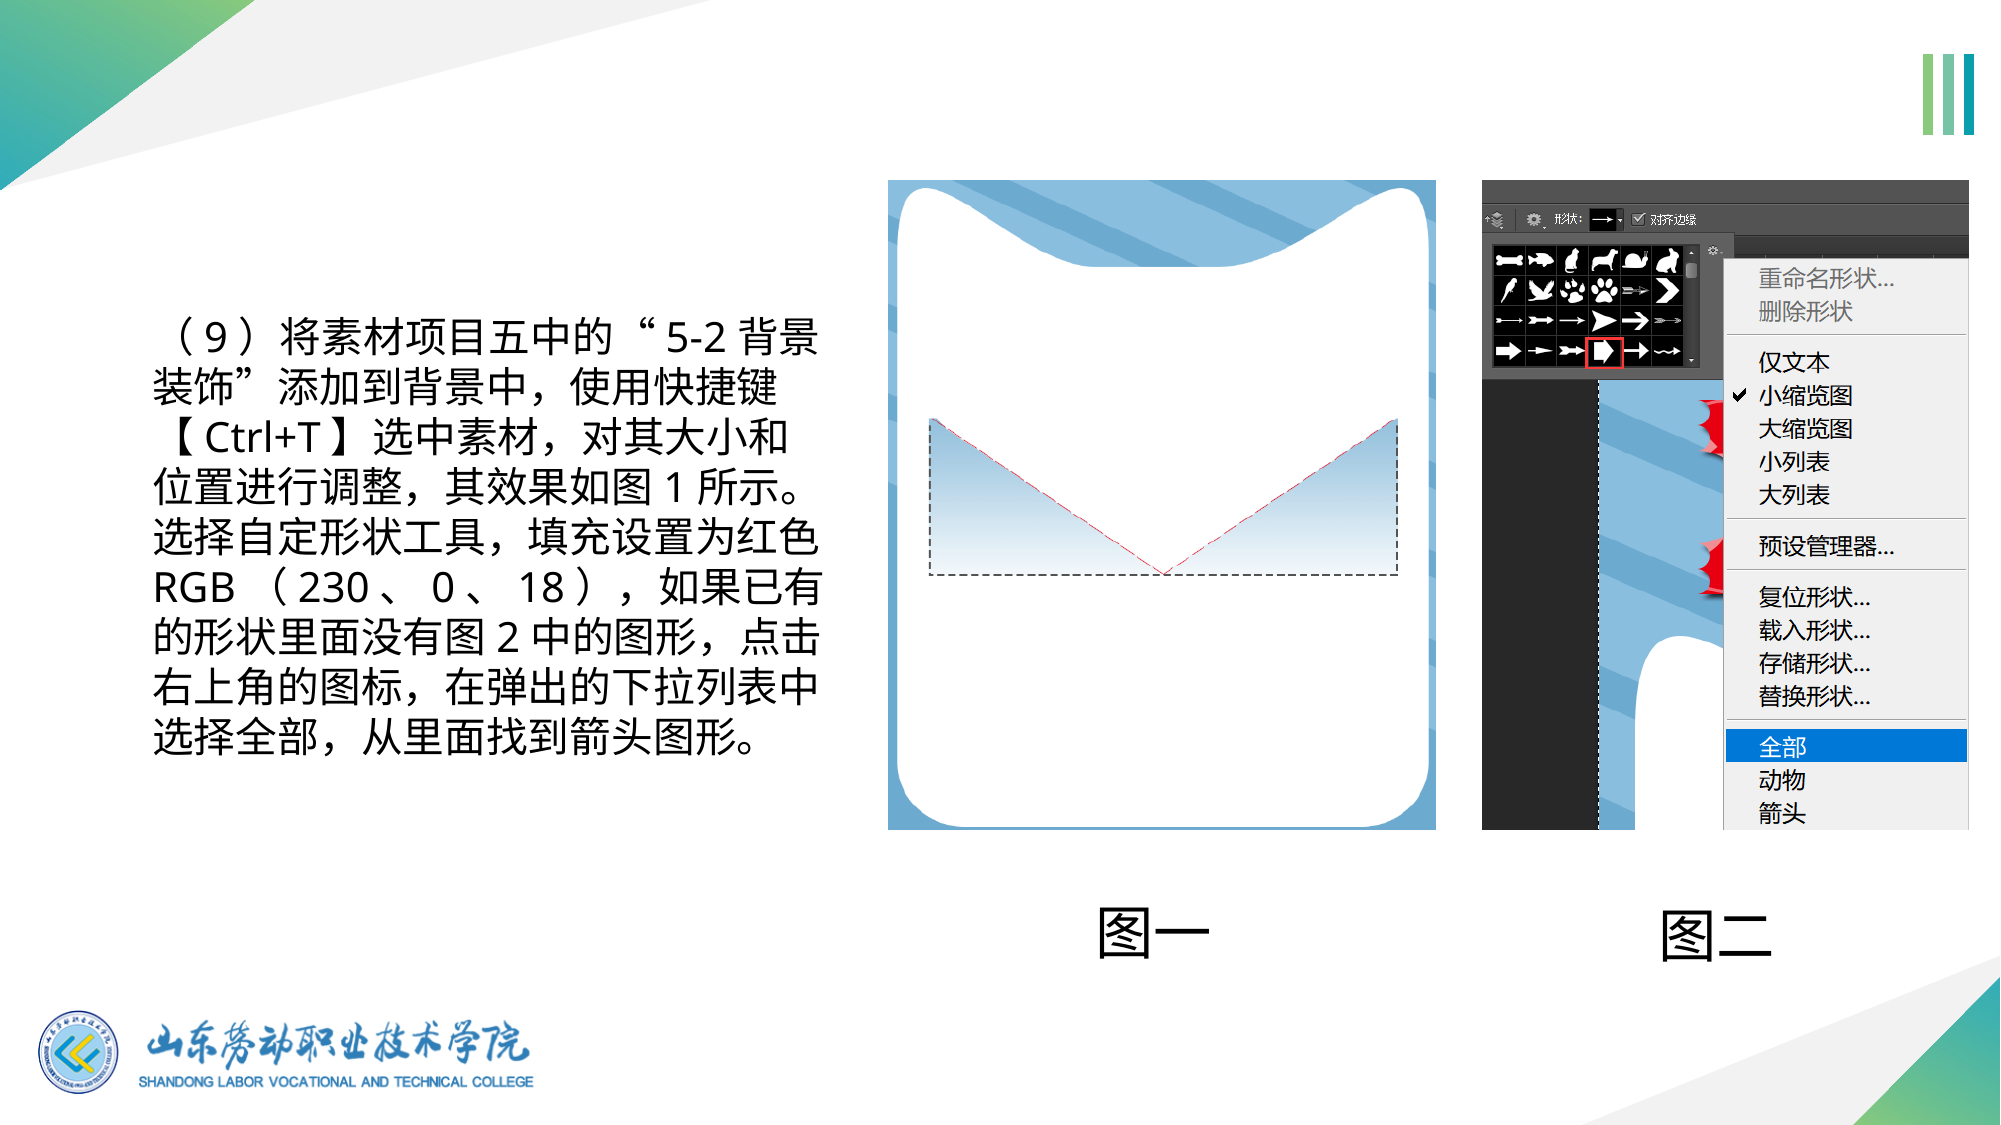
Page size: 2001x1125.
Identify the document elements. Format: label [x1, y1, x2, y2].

picture [38, 1010, 550, 1094]
text_box [1928, 54, 1969, 136]
text_box [0, 0, 2000, 1125]
picture [1482, 180, 1969, 830]
picture [888, 180, 1436, 830]
